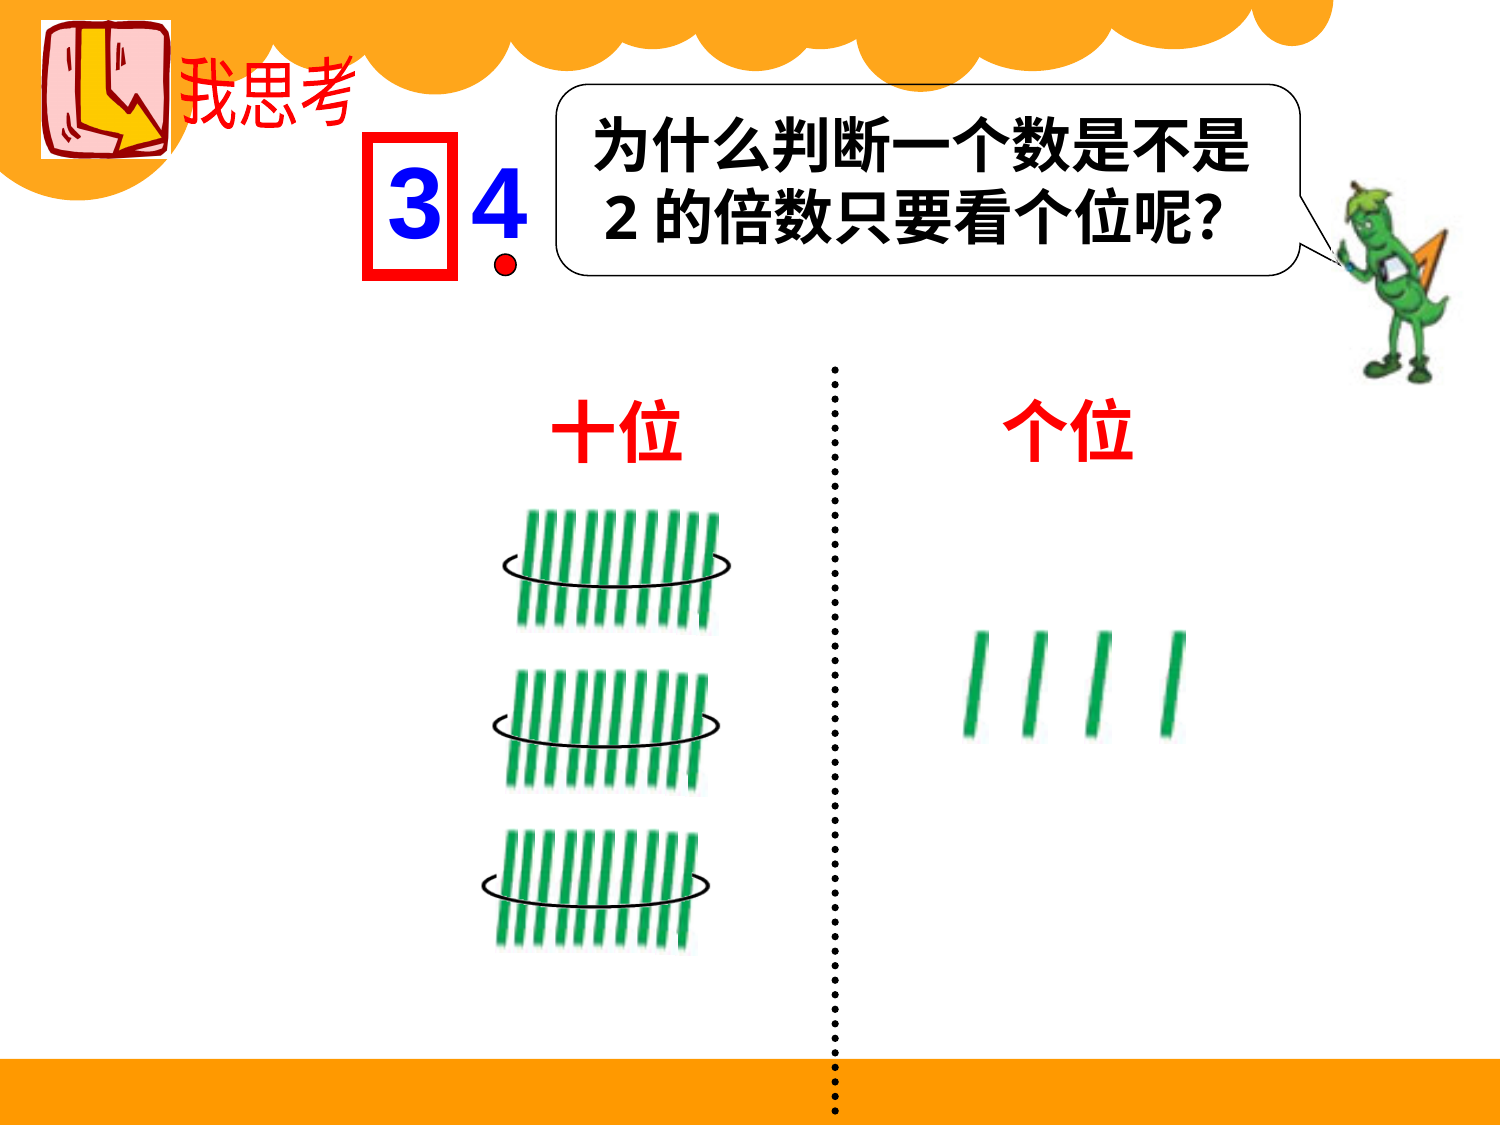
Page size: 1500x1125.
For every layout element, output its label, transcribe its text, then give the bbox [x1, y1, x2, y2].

picture [41, 19, 171, 159]
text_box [484, 668, 730, 797]
text_box 个位 [930, 402, 1176, 478]
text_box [494, 508, 740, 636]
text_box [367, 137, 453, 276]
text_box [555, 84, 1487, 393]
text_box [962, 629, 1187, 744]
text_box [494, 254, 517, 276]
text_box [473, 828, 719, 956]
text_box 十位 [494, 382, 740, 479]
text_box 3 4 [250, 129, 550, 266]
